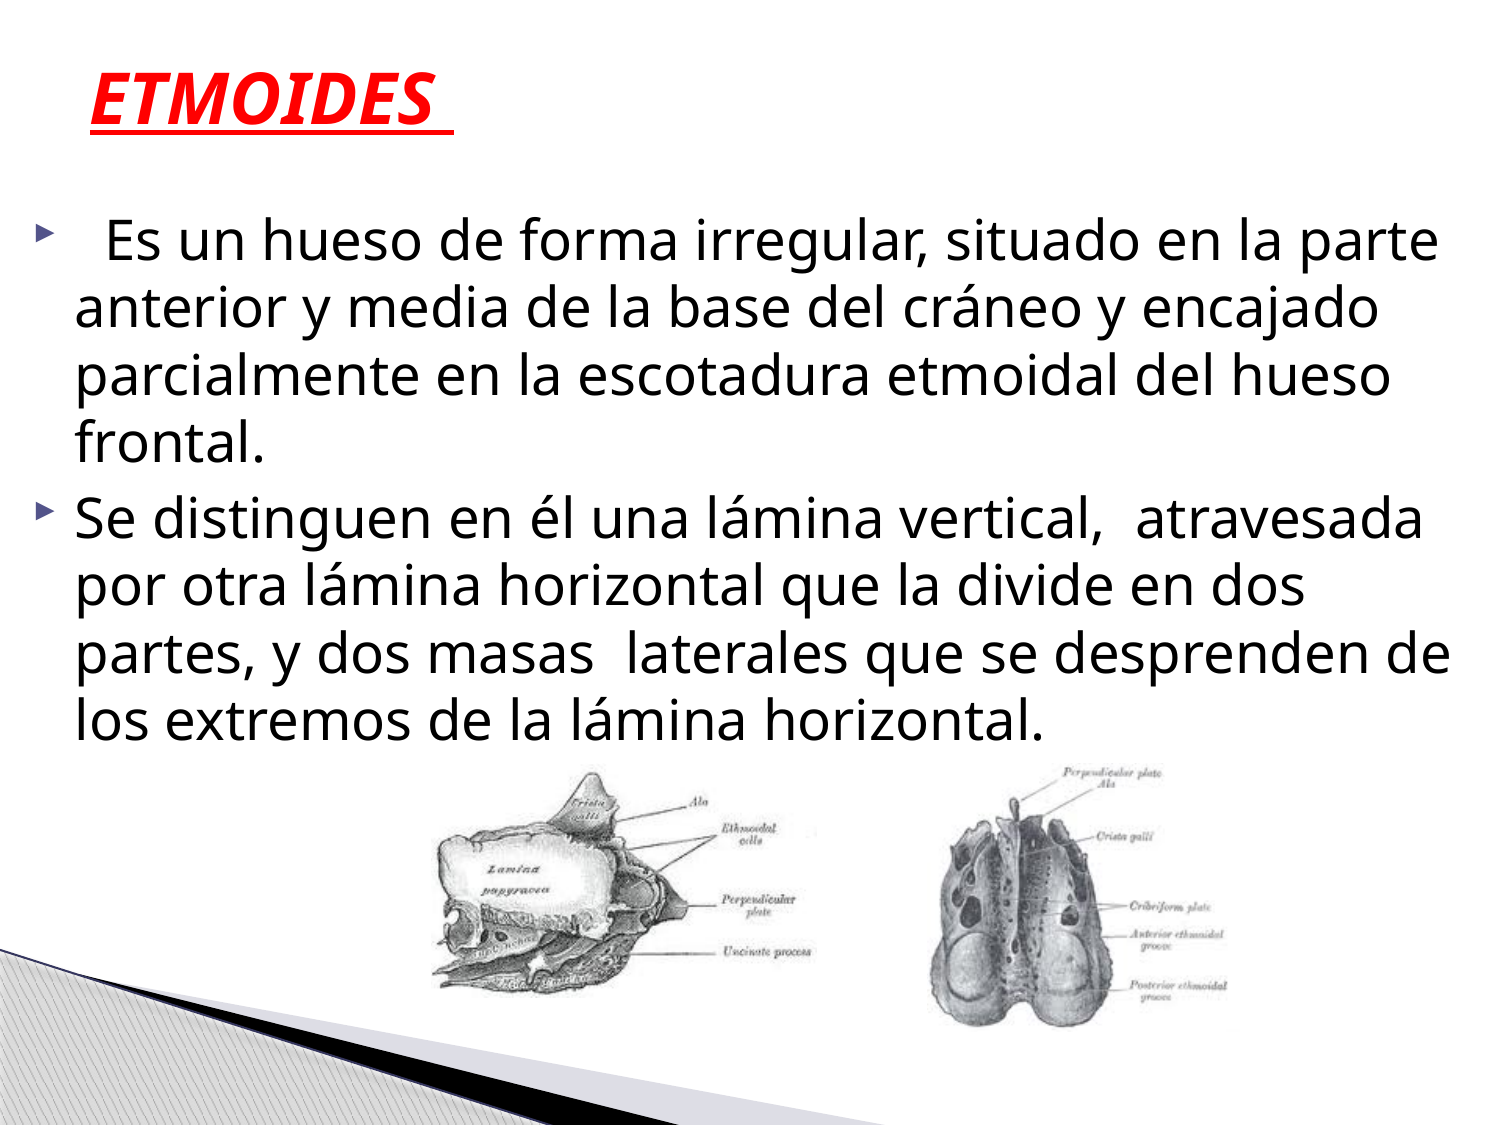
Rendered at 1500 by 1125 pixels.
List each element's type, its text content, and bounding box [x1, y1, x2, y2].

picture [926, 762, 1240, 1033]
picture [430, 762, 818, 998]
title ETMOIDES [75, 45, 1425, 233]
list Es un hueso de forma irregular, situado en la parte anterior y media de la base del cráneo y encajado parcialmente en la escotadura etmoidal del hueso frontal. Se distinguen en él una lámina vertical, atravesada por otra lámina horizontal que la divide en dos partes, y dos masas laterales que se desprenden de los extremos de la lámina horizontal. [0, 196, 1471, 1035]
